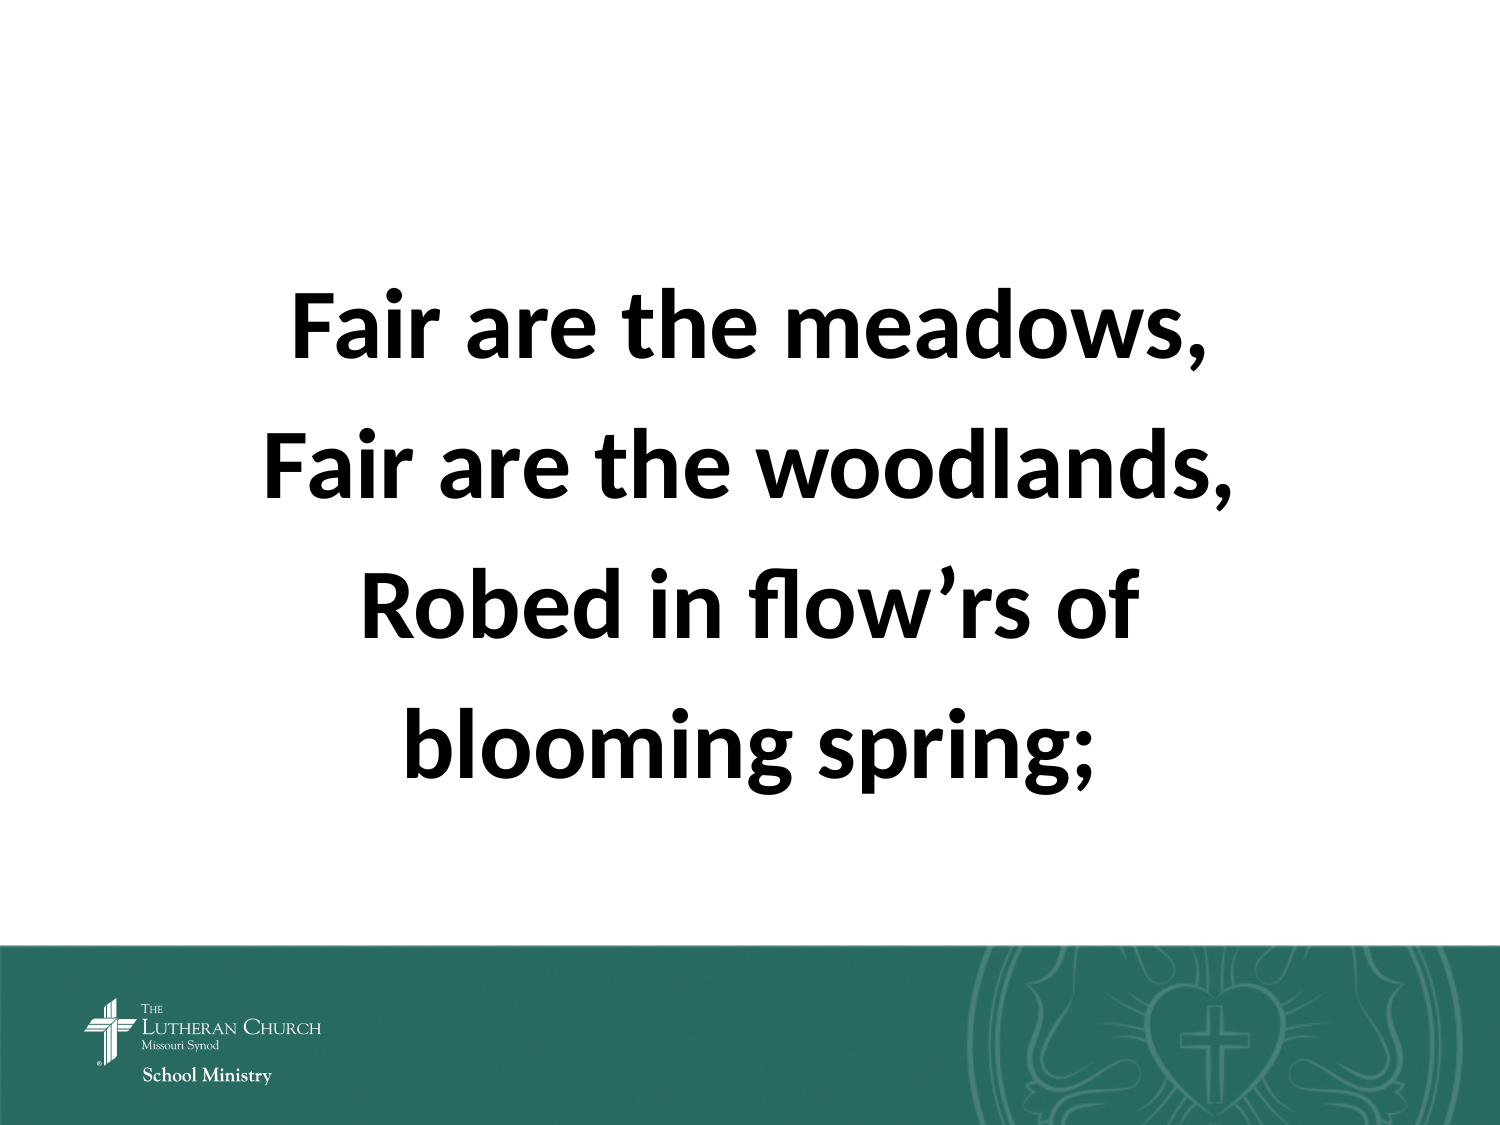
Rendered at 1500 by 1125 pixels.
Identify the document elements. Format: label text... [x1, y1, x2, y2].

list Fair are the meadows, Fair are the woodlands, Robed in flow’rs of blooming spring; [73, 111, 1428, 975]
picture [0, 0, 1500, 1125]
